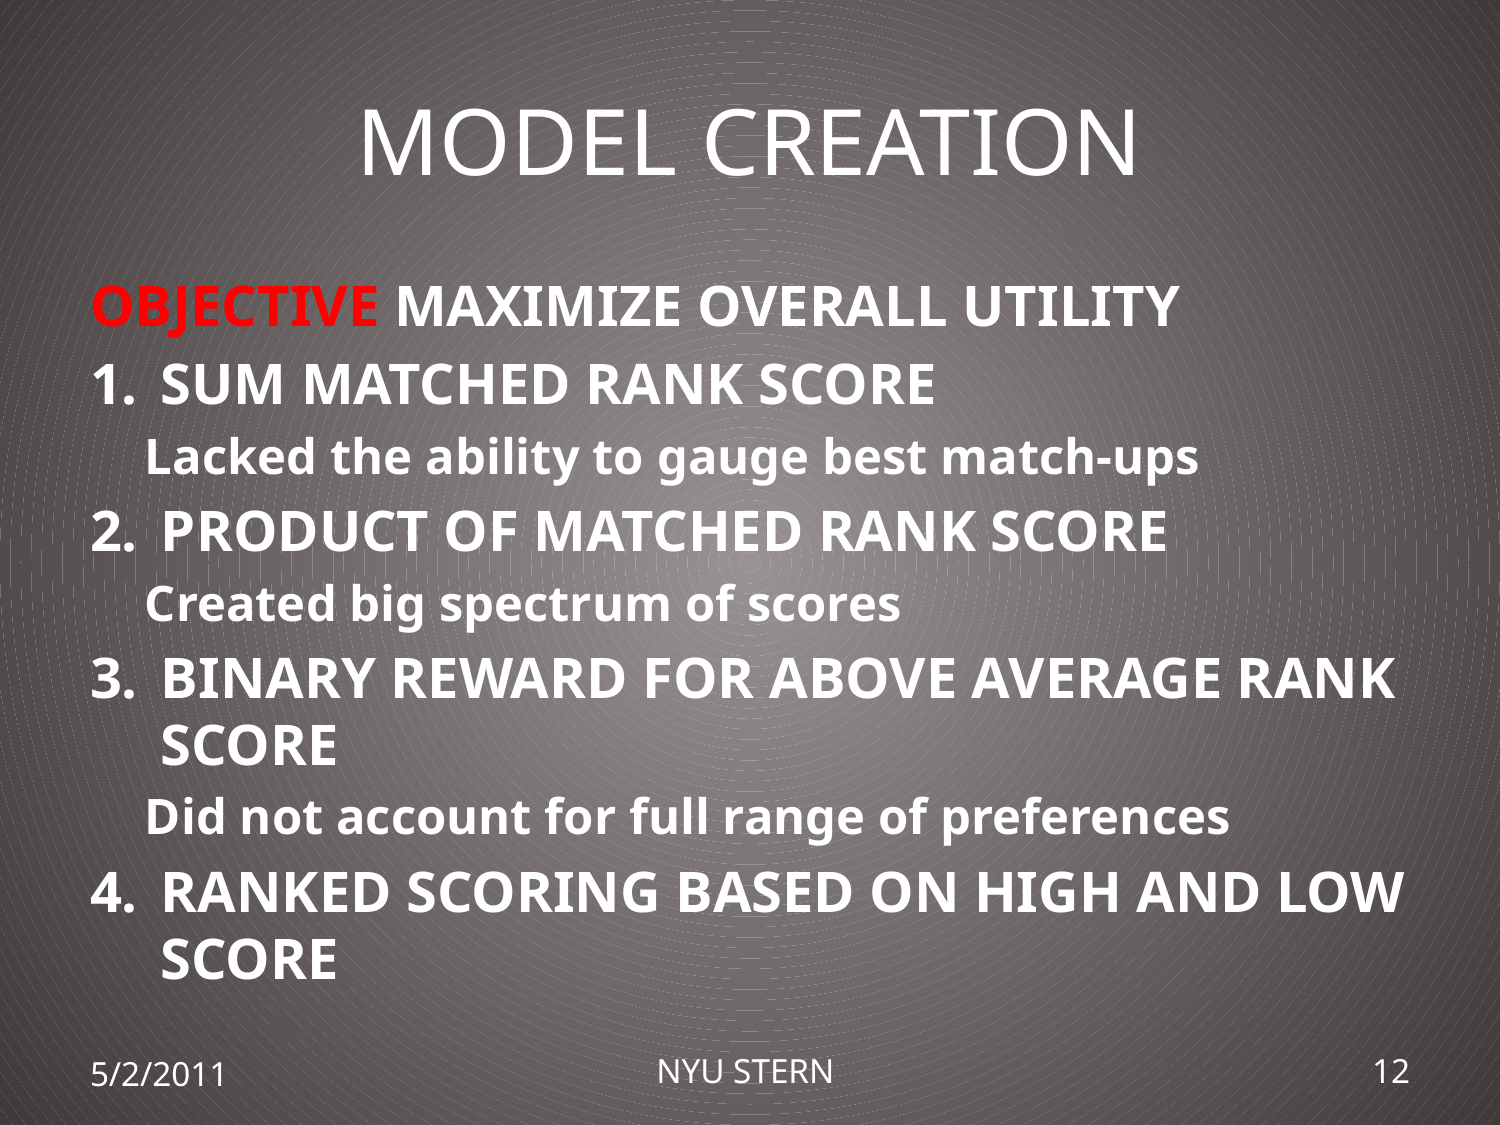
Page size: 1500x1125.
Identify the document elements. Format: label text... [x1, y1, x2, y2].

slide_number 12 [1074, 1042, 1425, 1103]
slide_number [75, 1042, 425, 1103]
list OBJECTIVE MAXIMIZE OVERALL UTILITY SUM MATCHED RANK SCORE Lacked the ability to gauge best match-ups PRODUCT OF MATCHED RANK SCORE Created big spectrum of scores BINARY REWARD FOR ABOVE AVERAGE RANK SCORE Did not account for full range of preferences RANKED SCORING BASED ON HIGH AND LOW SCORE [75, 262, 1425, 1005]
title MODEL CREATION [75, 45, 1425, 233]
footer NYU STERN [512, 1042, 988, 1103]
